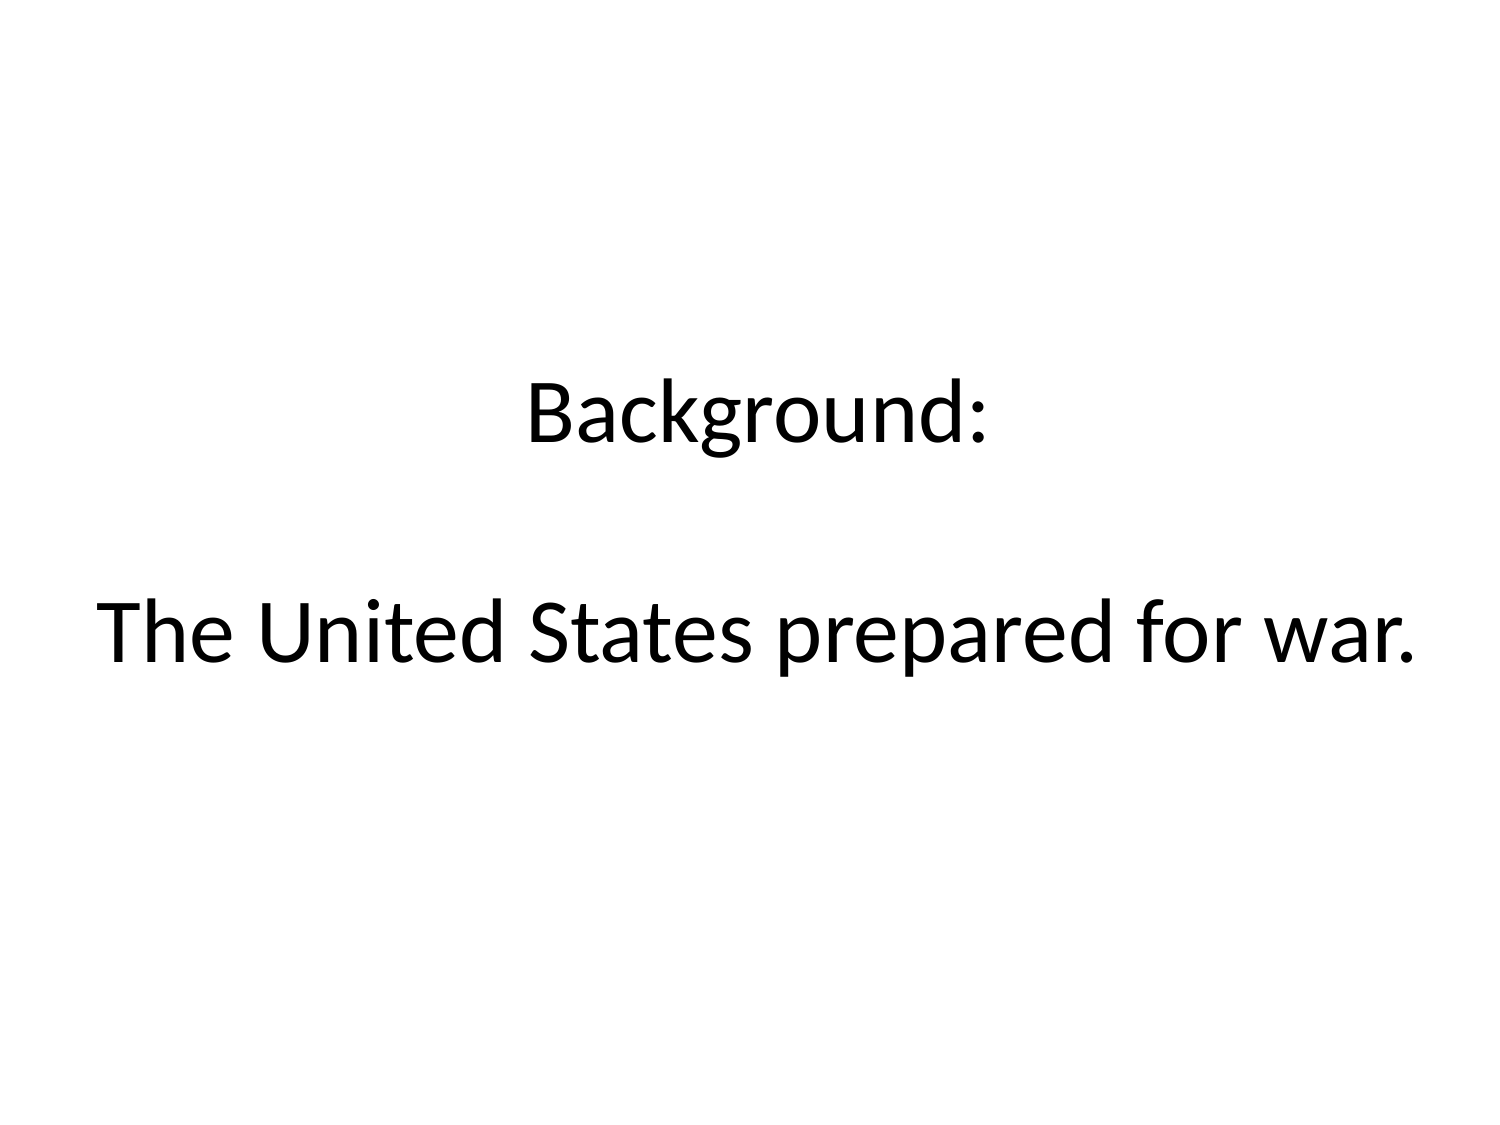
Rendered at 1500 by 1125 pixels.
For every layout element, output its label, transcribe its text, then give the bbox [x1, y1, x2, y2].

title Background: The United States prepared for war. [47, 214, 1471, 818]
